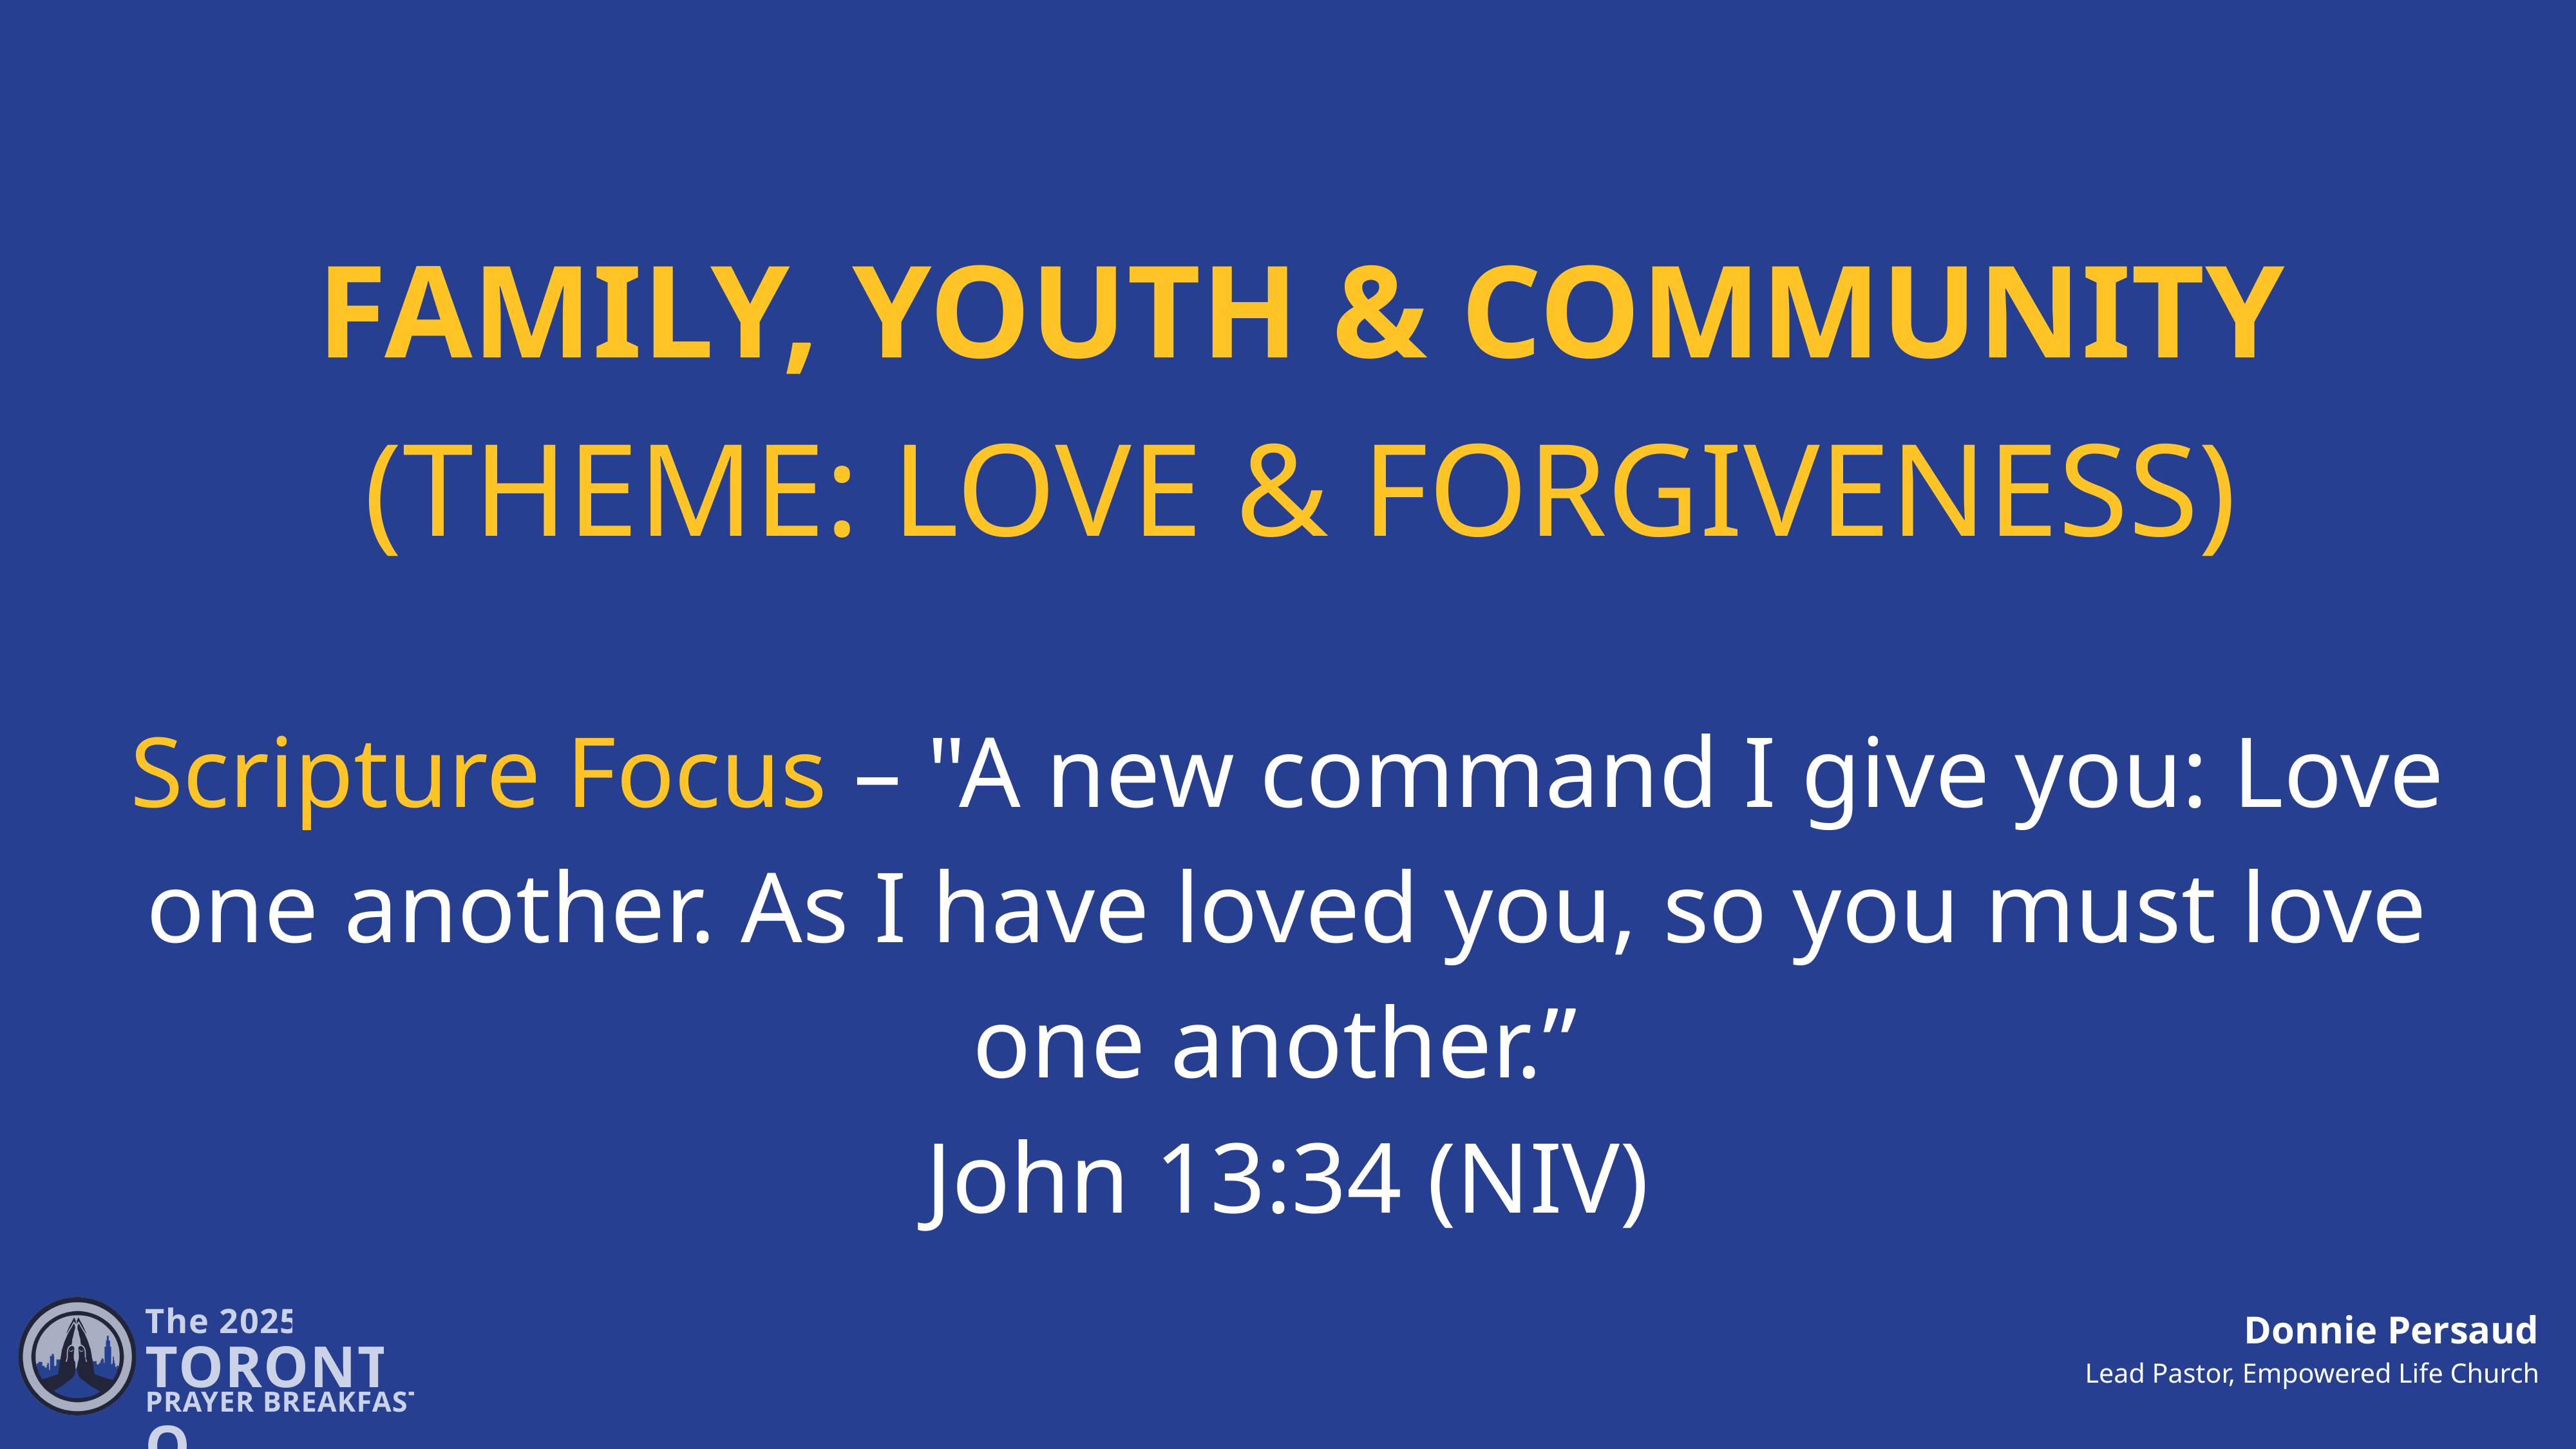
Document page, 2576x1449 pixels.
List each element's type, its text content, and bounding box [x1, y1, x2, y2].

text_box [18, 1297, 427, 1416]
text_box Donnie Persaud Lead Pastor, Empowered Life Church [1631, 1299, 2539, 1389]
text_box FAMILY, YOUTH & COMMUNITY (THEME: LOVE & FORGIVENESS) [95, 205, 2510, 562]
text_box Scripture Focus – "A new command I give you: Love one another. As I have loved you, so you must love one another.” John 13:34 (NIV) [93, 691, 2483, 1368]
